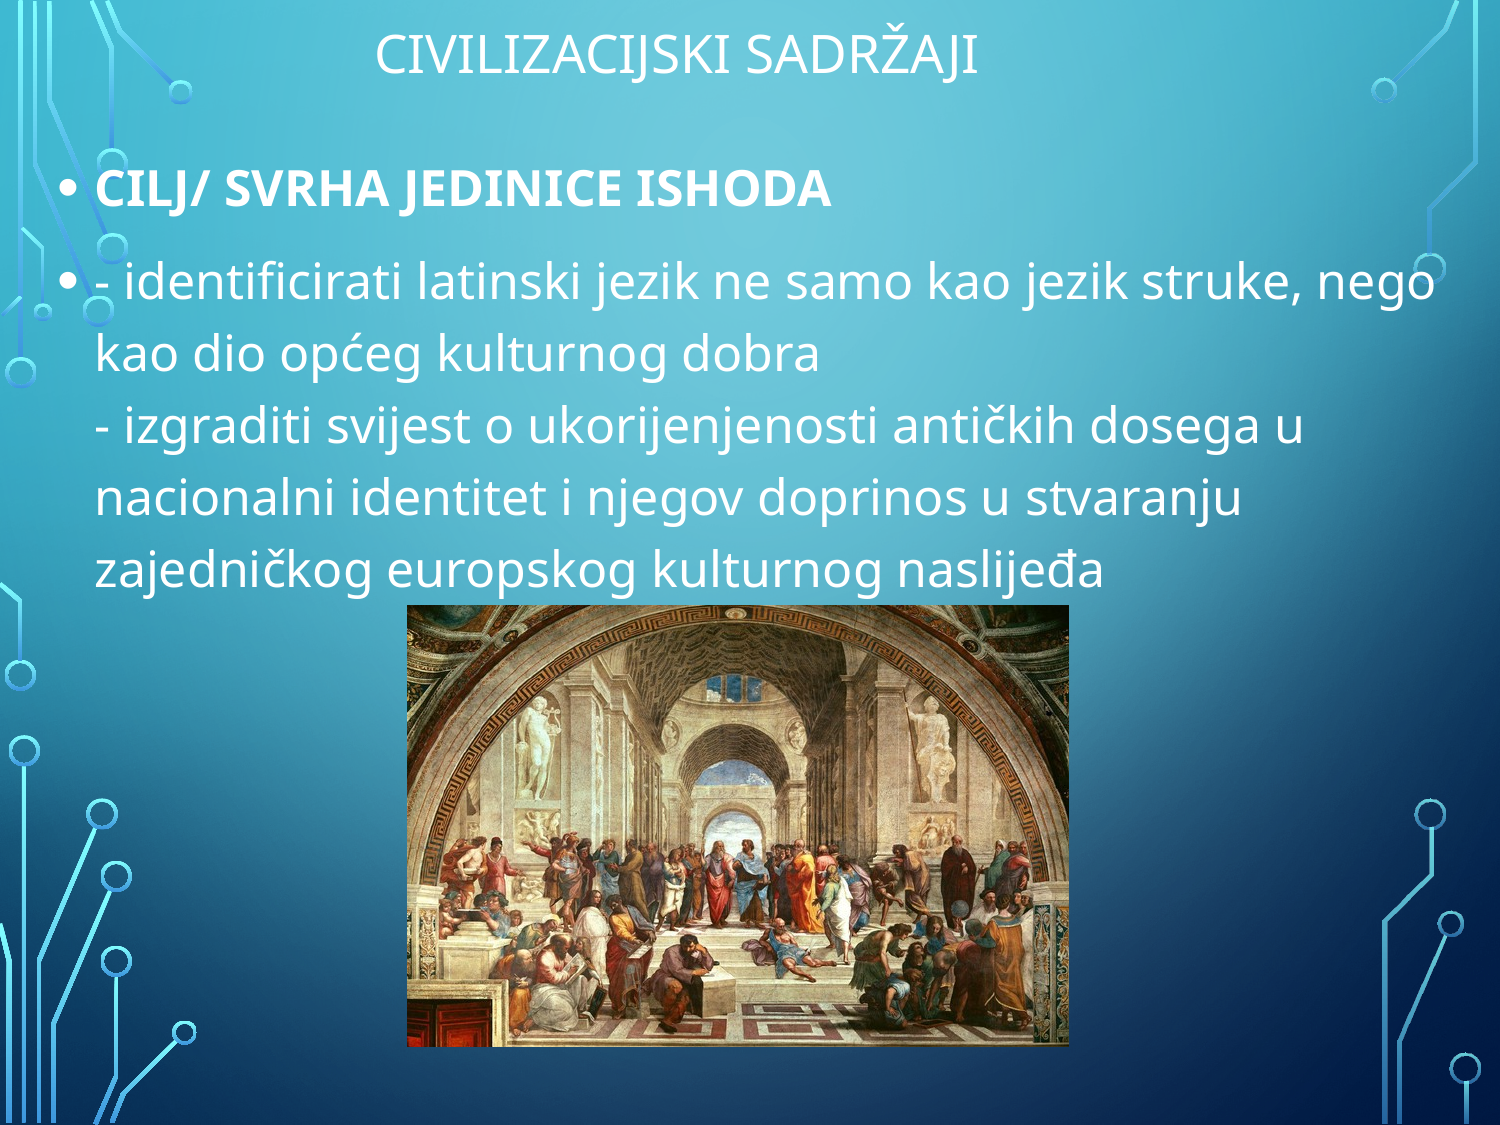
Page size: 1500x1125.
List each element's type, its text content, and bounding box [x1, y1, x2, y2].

list CILJ/ SVRHA JEDINICE ISHODA - identificirati latinski jezik ne samo kao jezik struke, nego kao dio općeg kulturnog dobra - izgraditi svijest o ukorijenjenosti antičkih dosega u nacionalni identitet i njegov doprinos u stvaranju zajedničkog europskog kulturnog naslijeđa [42, 137, 1458, 1083]
picture [407, 605, 1069, 1048]
title Civilizacijski sadržaji [64, 19, 1290, 137]
